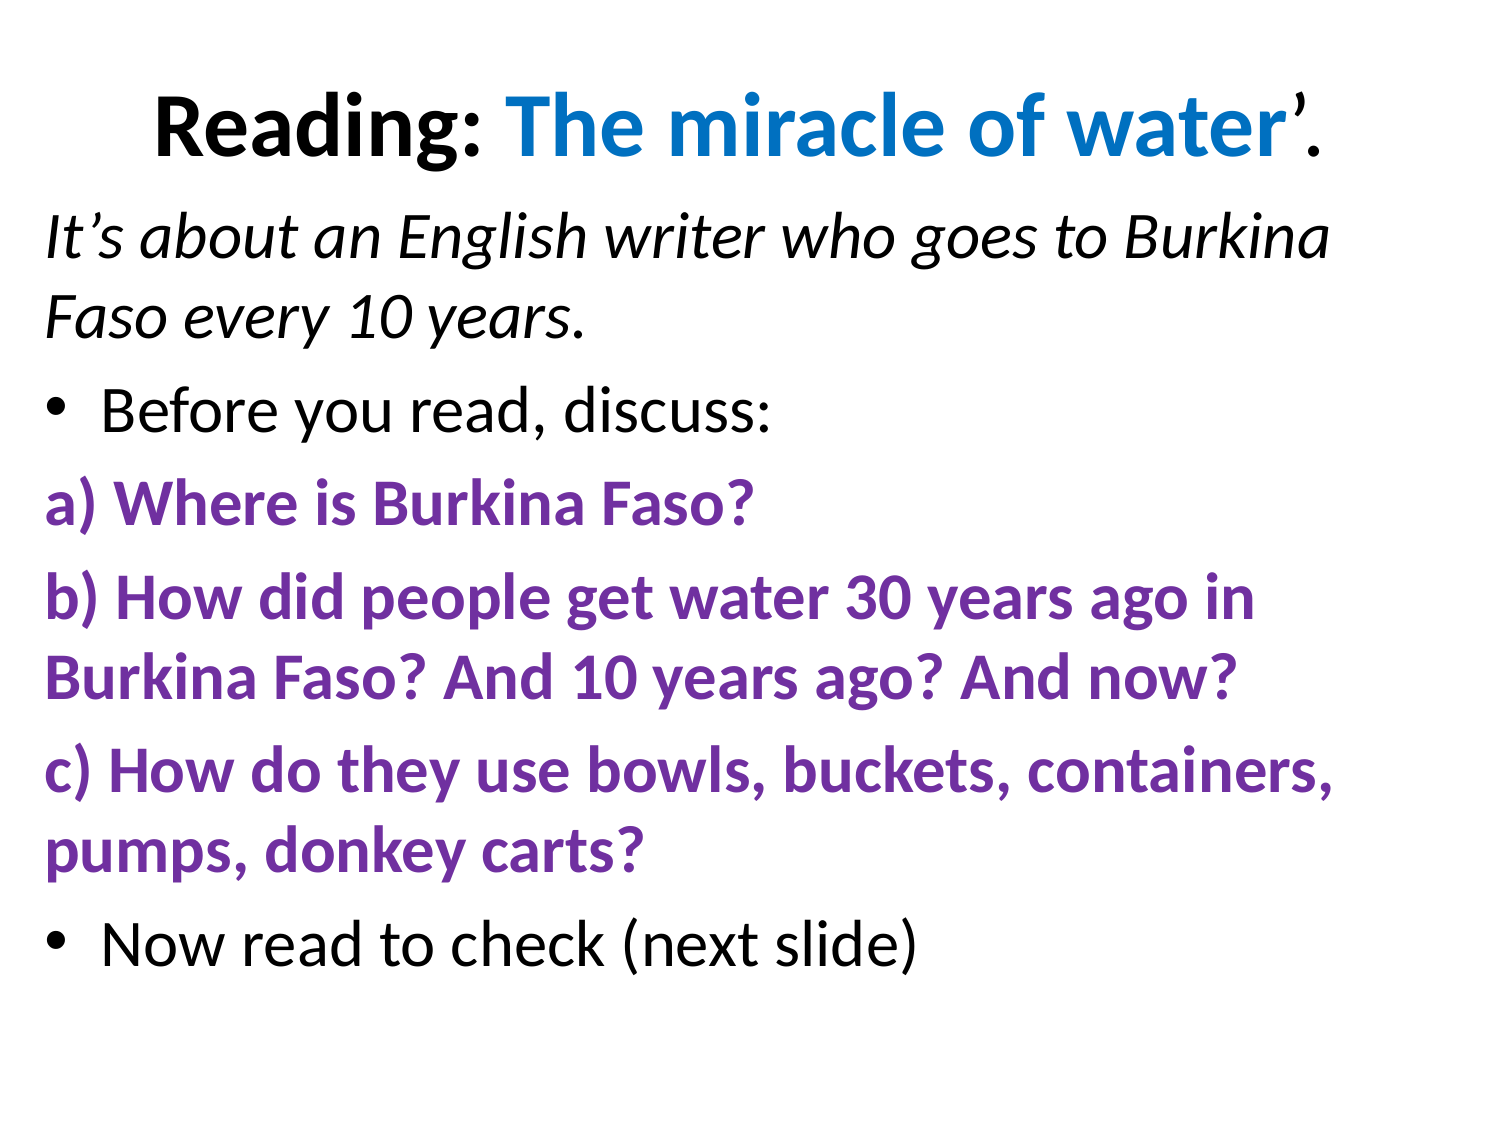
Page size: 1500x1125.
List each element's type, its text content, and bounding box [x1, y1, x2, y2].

list It’s about an English writer who goes to Burkina Faso every 10 years. Before you read, discuss: a) Where is Burkina Faso? b) How did people get water 30 years ago in Burkina Faso? And 10 years ago? And now? c) How do they use bowls, buckets, containers, pumps, donkey carts? Now read to check (next slide) [29, 184, 1483, 1106]
title Reading: The miracle of water’. [75, 30, 1425, 184]
